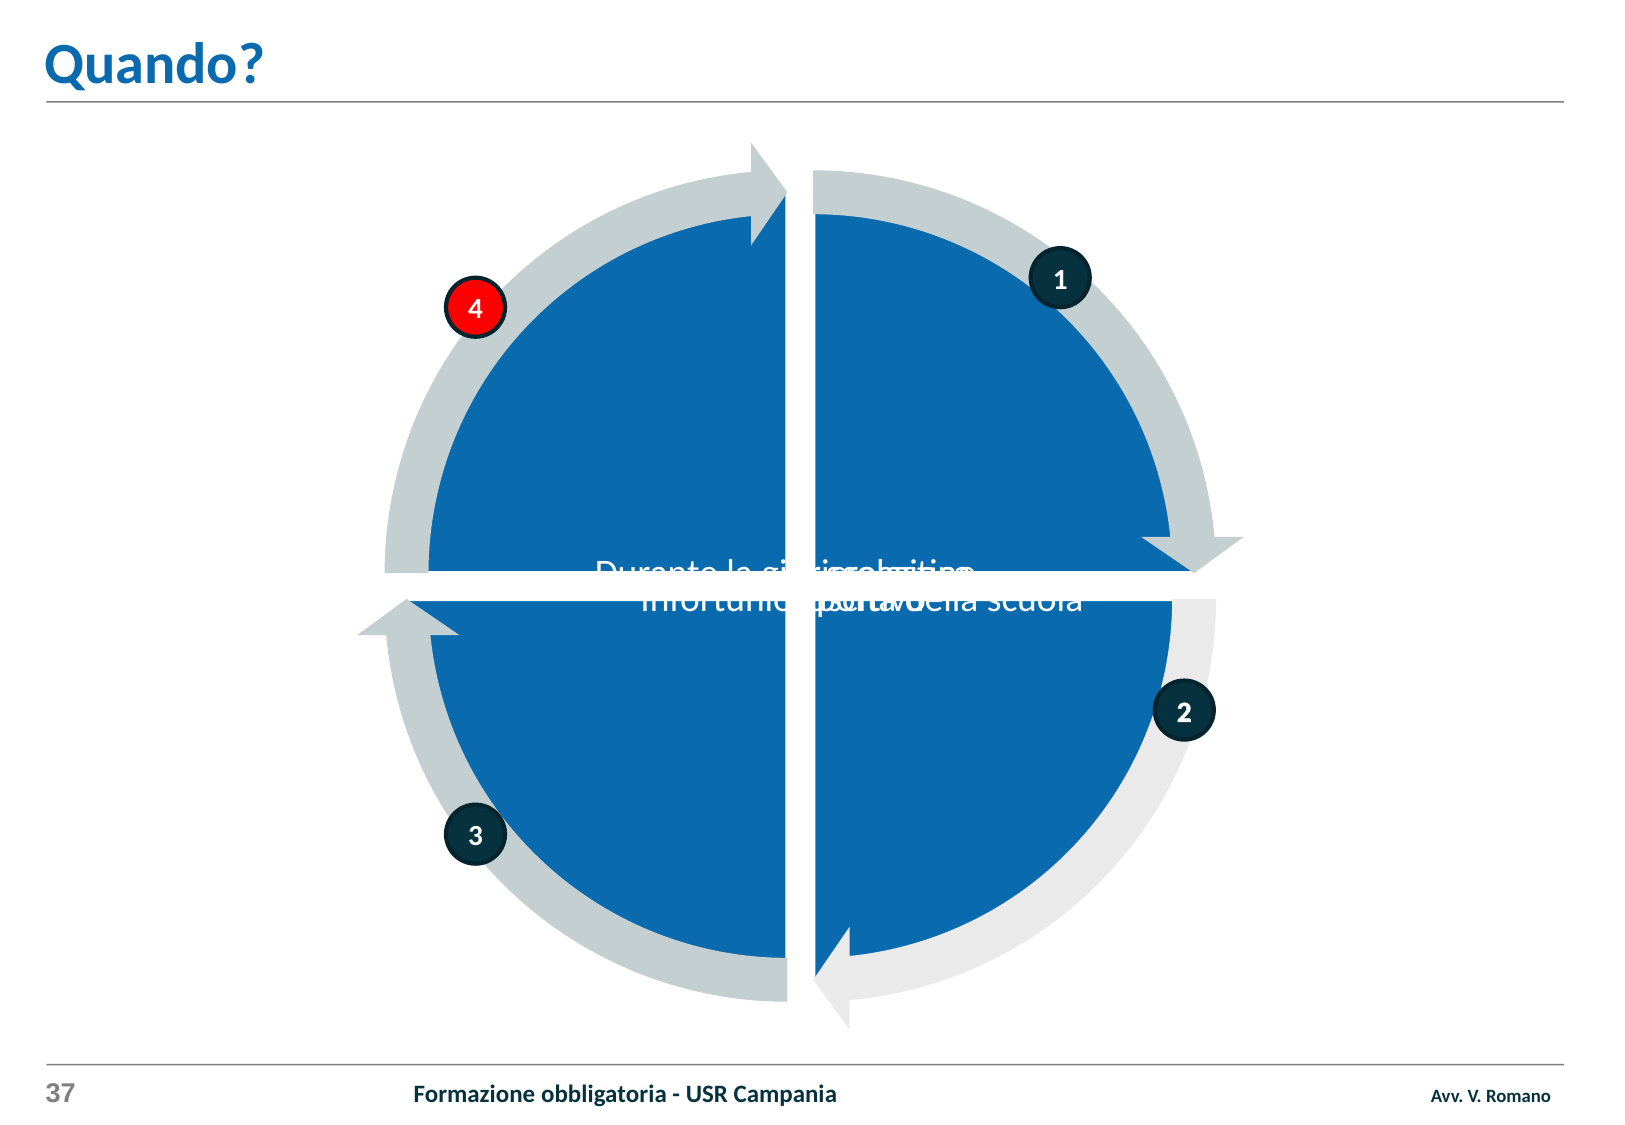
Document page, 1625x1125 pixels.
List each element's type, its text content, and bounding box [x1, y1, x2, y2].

text_box Quando? [44, 24, 1561, 91]
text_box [44, 131, 1563, 1048]
